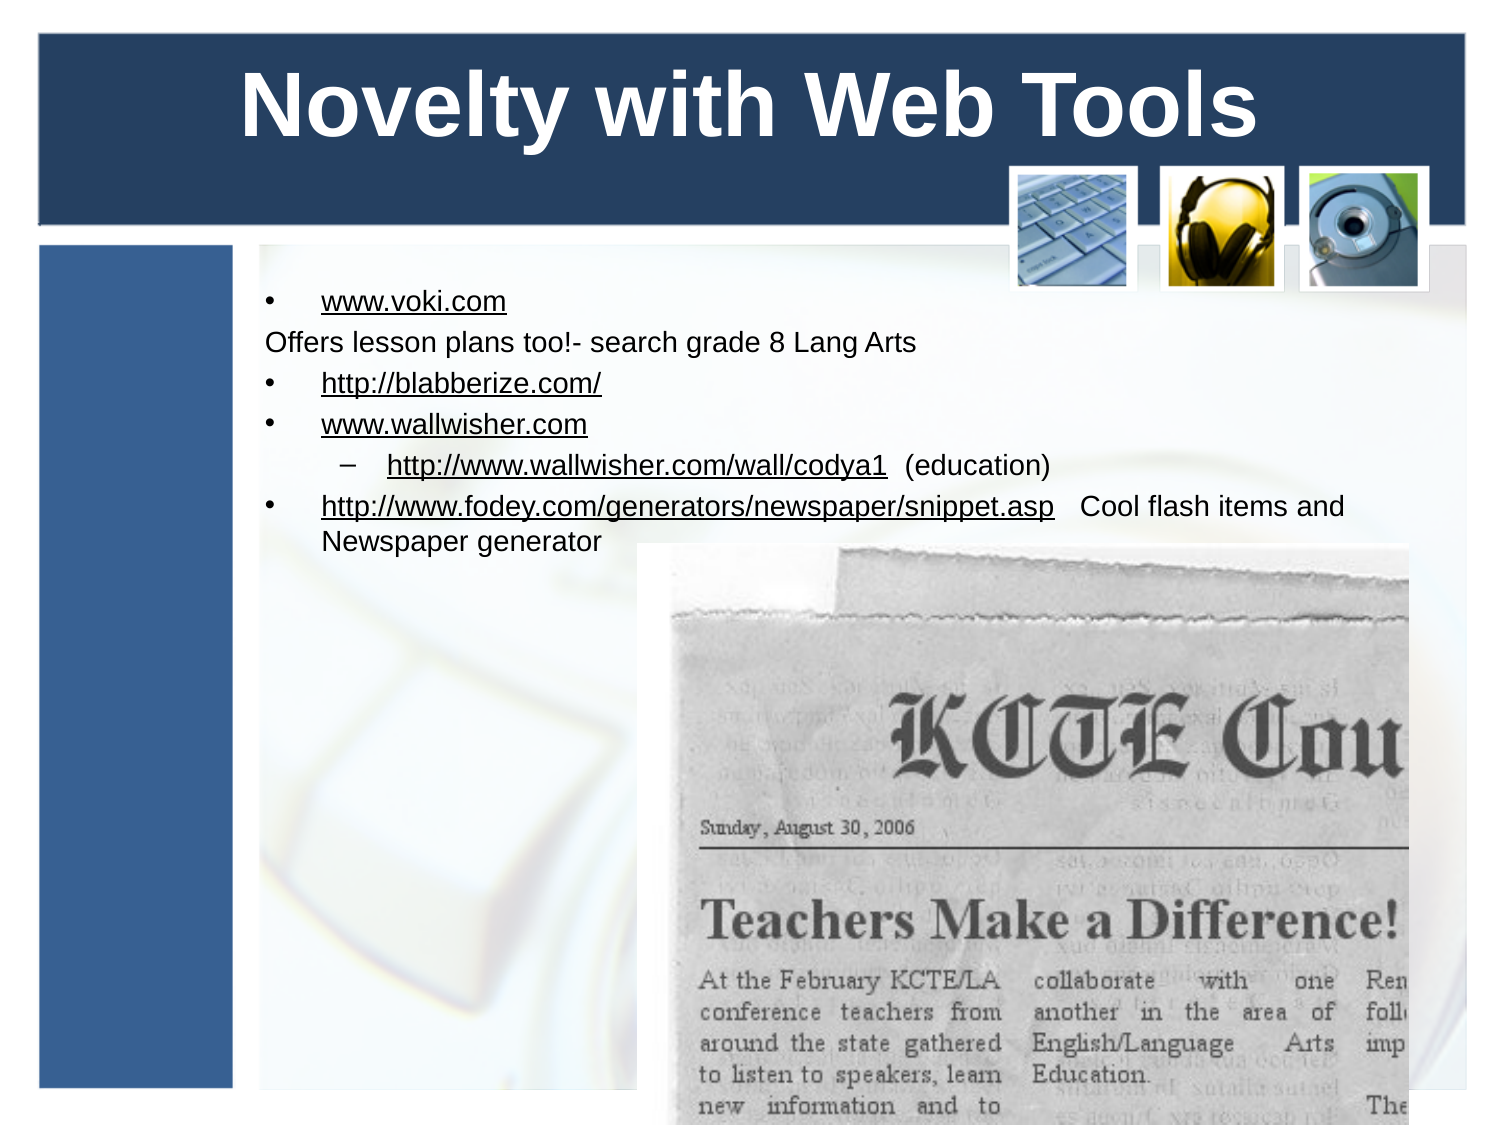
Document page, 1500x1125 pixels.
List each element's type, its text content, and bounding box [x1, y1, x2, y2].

title Novelty with Web Tools [75, 37, 1425, 163]
picture [0, 0, 1500, 1125]
list www.voki.com Offers lesson plans too!- search grade 8 Lang Arts http://blabberize.com/ www.wallwisher.com http://www.wallwisher.com/wall/codya1 (education) http://www.fodey.com/generators/newspaper/snippet.asp Cool flash items and Newspaper generator [249, 275, 1425, 1005]
